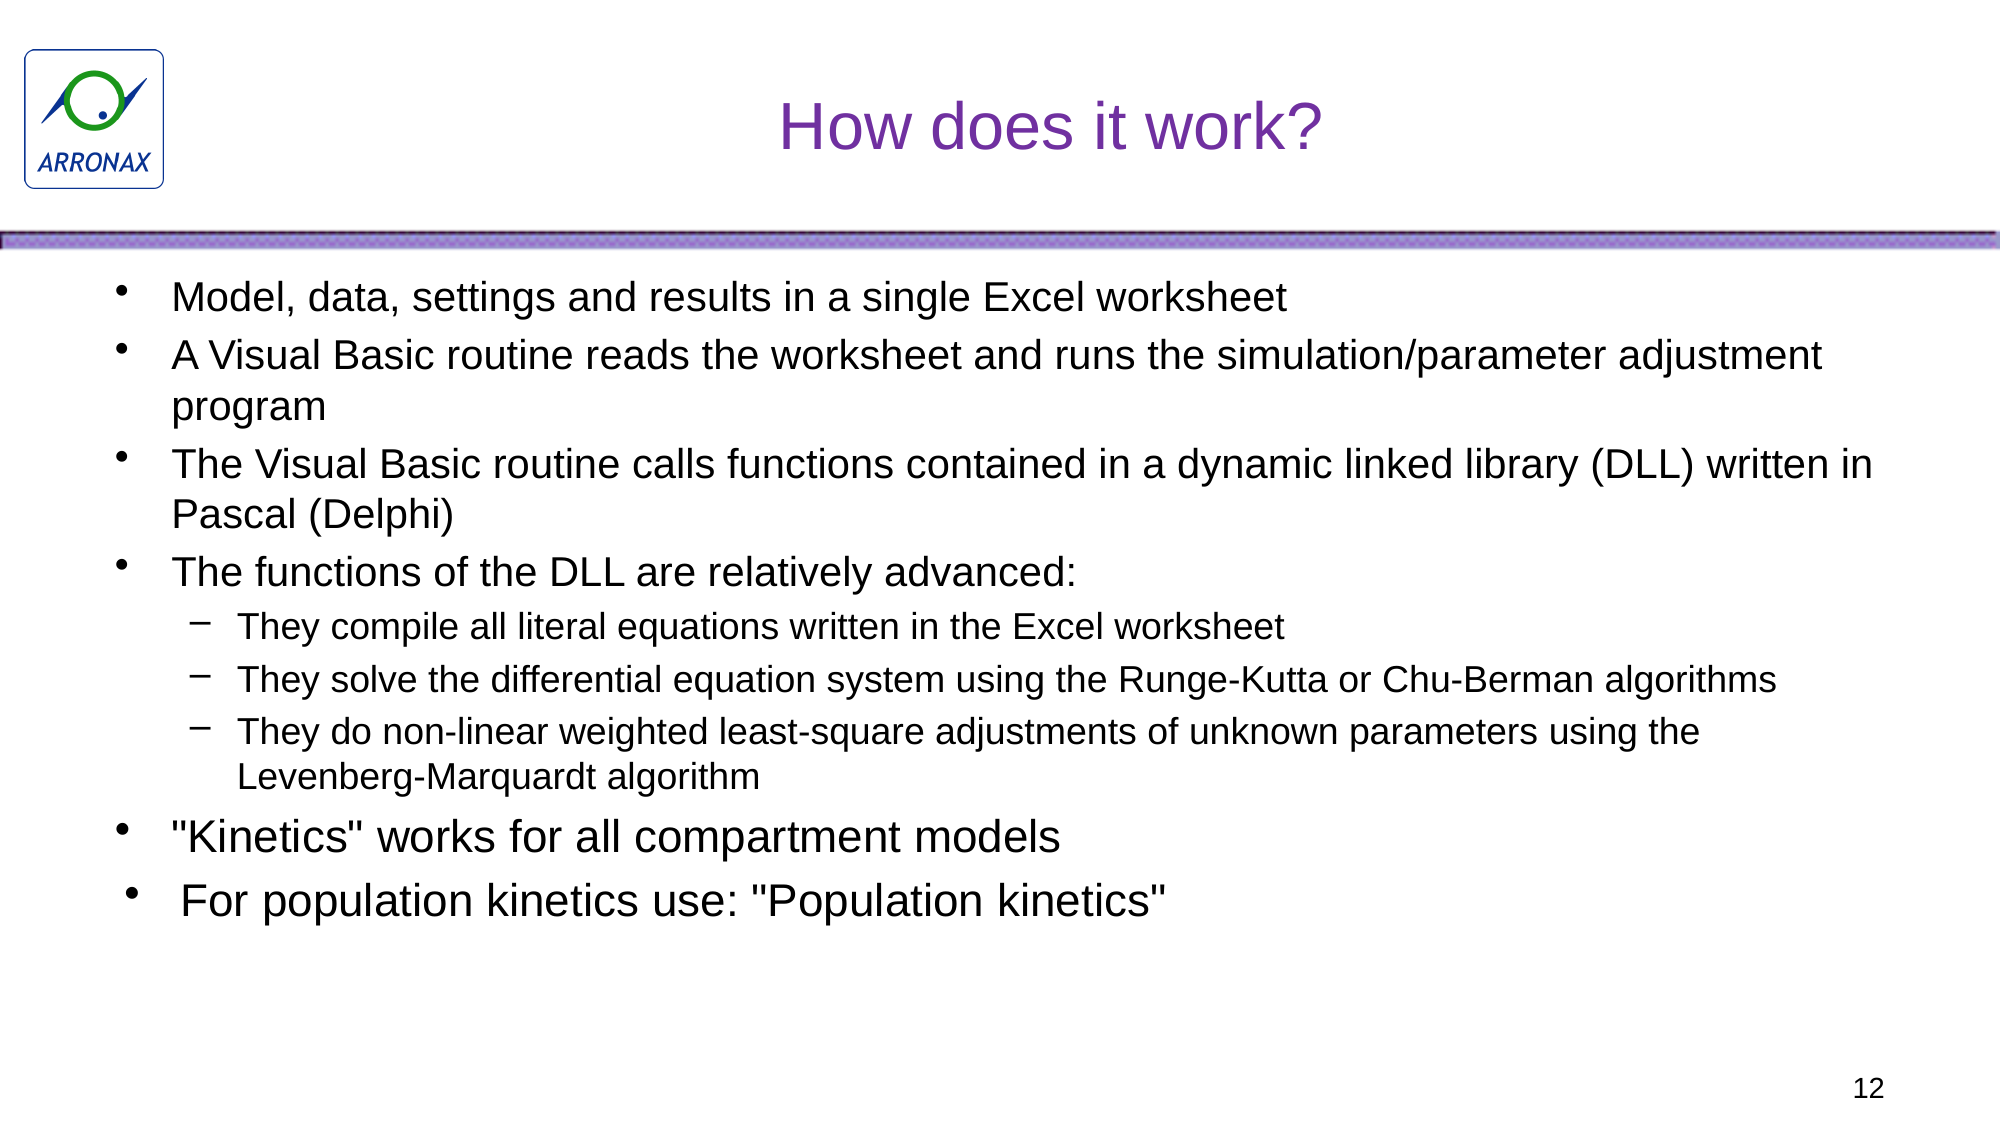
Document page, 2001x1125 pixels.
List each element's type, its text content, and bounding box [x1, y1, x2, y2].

picture [24, 49, 164, 189]
title How does it work? [202, 45, 1900, 200]
picture [0, 225, 2000, 263]
list Model, data, settings and results in a single Excel worksheet A Visual Basic routine reads the worksheet and runs the simulation/parameter adjustment program The Visual Basic routine calls functions contained in a dynamic linked library (DLL) written in Pascal (Delphi) The functions of the DLL are relatively advanced: They compile all literal equations written in the Excel worksheet They solve the differential equation system using the Runge-Kutta or Chu-Berman algorithms They do non-linear weighted least-square adjustments of unknown parameters using the Levenberg-Marquardt algorithm "Kinetics" works for all compartment models For population kinetics use: "Population kinetics" [99, 262, 1900, 1005]
slide_number 12 [1433, 1061, 1901, 1113]
